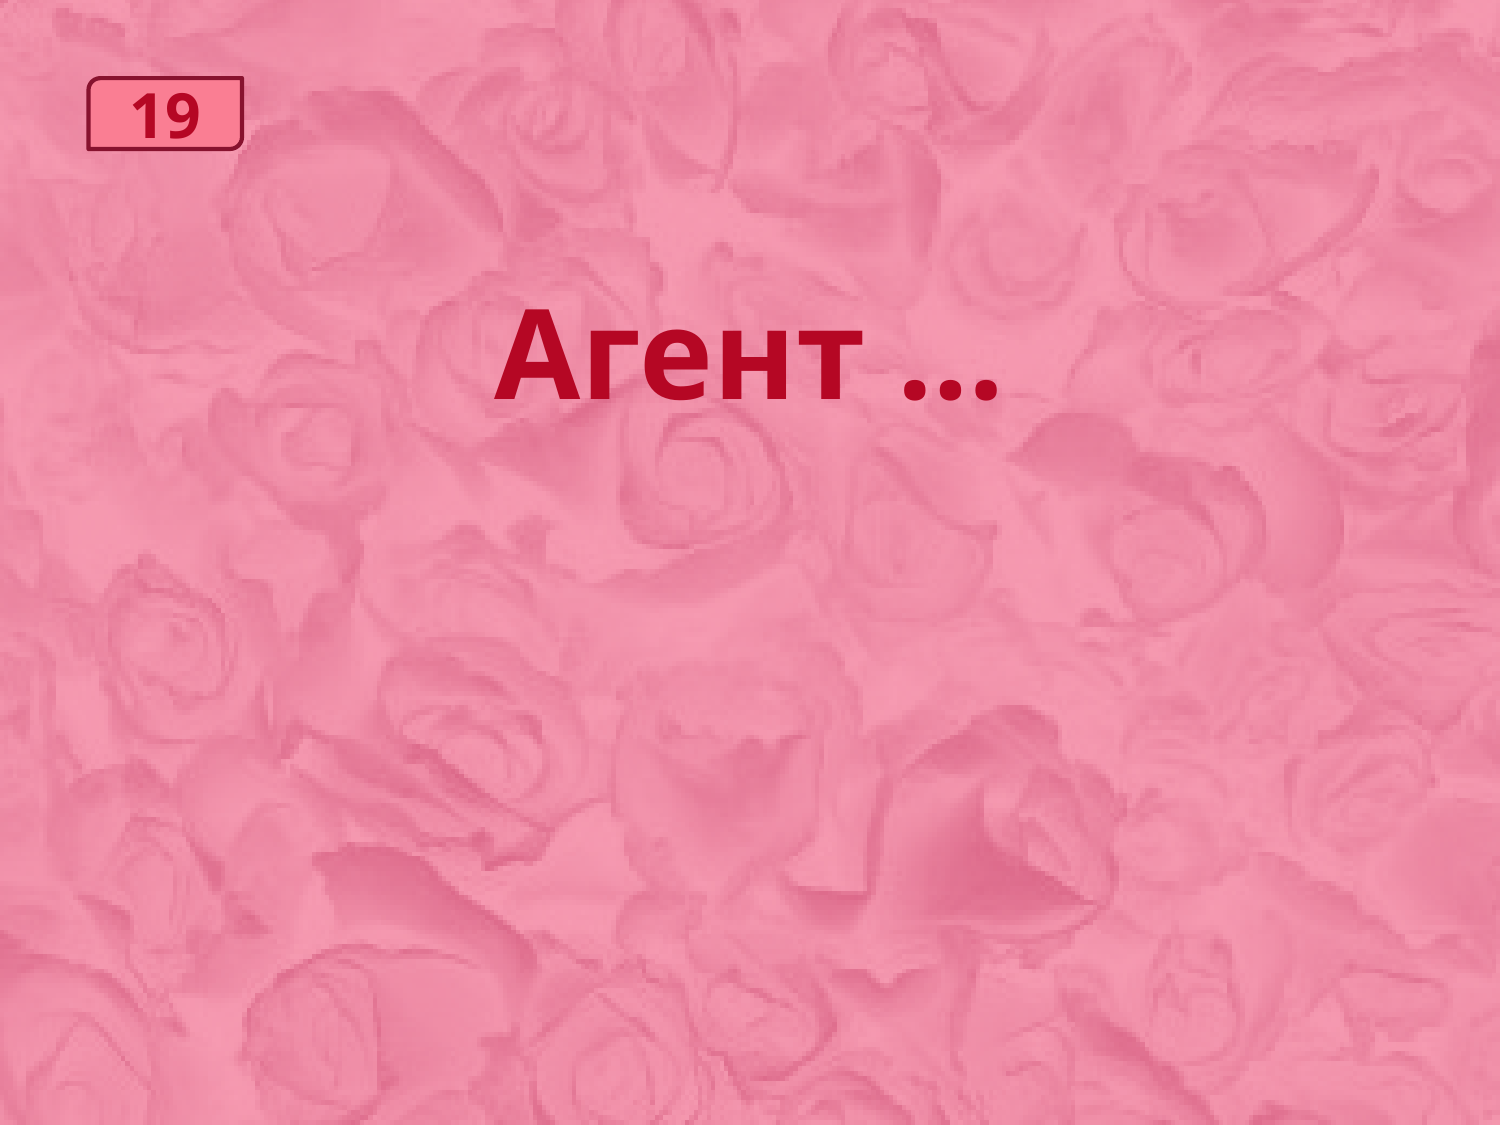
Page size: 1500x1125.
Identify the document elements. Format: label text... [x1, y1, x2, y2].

text_box 19 [86, 76, 245, 152]
text_box Агент … [123, 267, 1376, 432]
